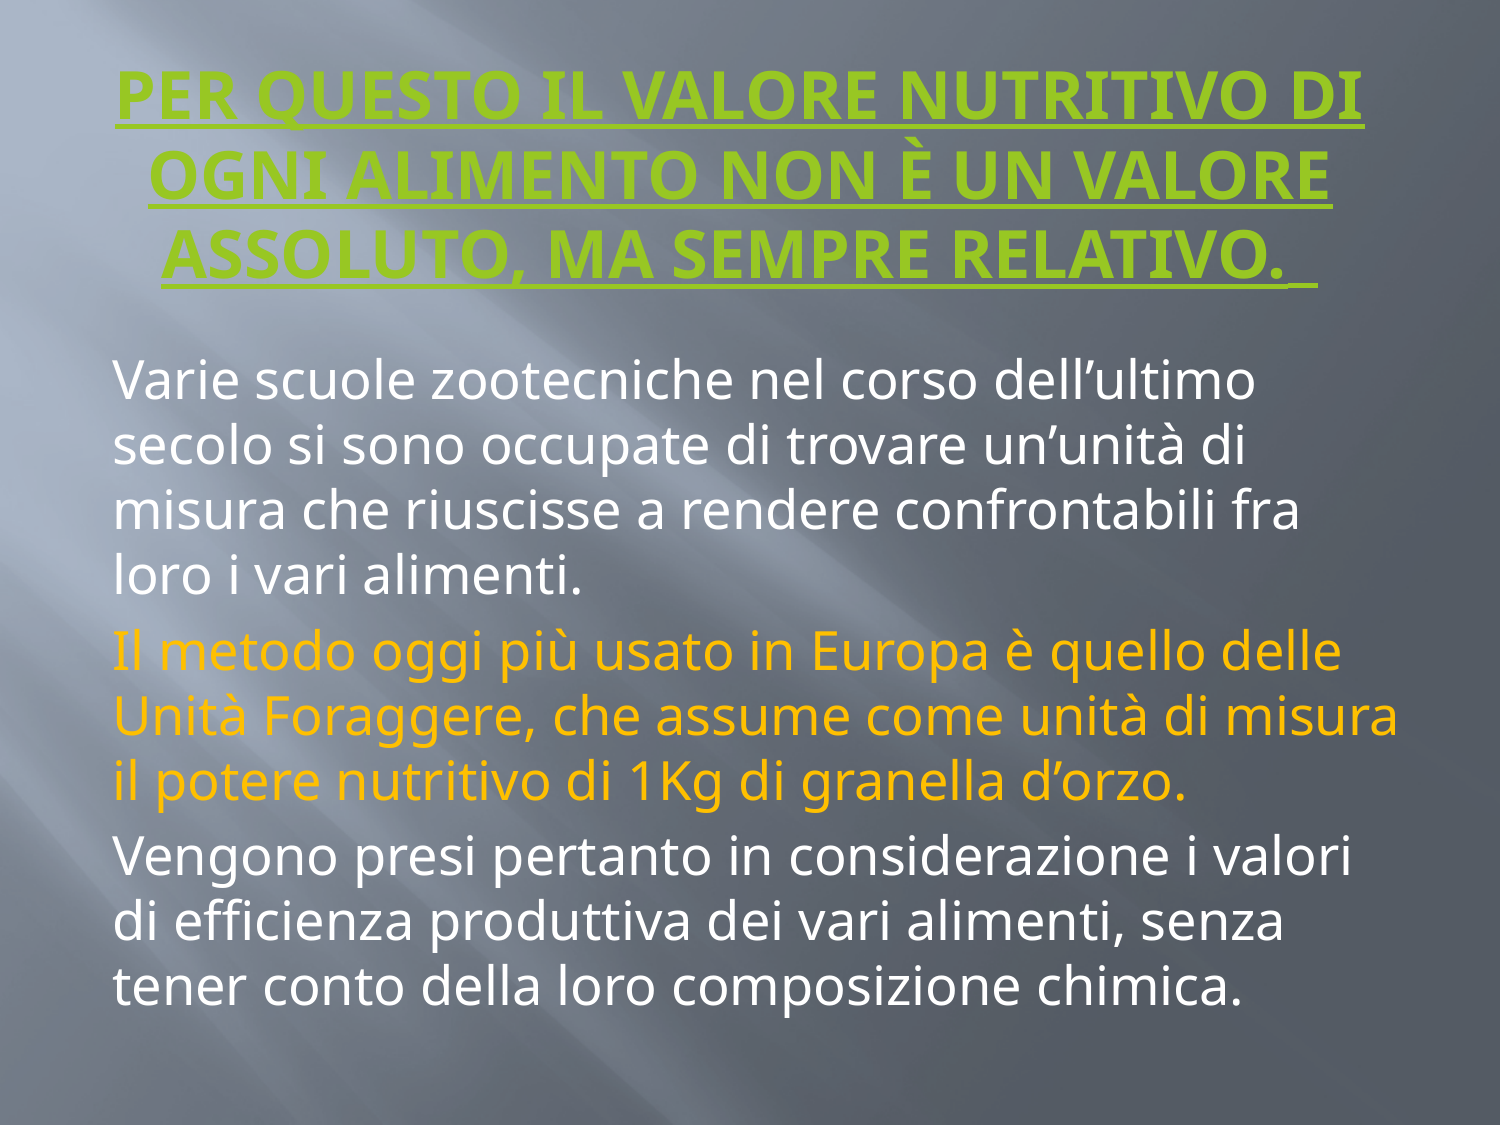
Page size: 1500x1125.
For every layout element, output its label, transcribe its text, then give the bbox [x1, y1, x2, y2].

list Varie scuole zootecniche nel corso dell’ultimo secolo si sono occupate di trovare un’unità di misura che riuscisse a rendere confrontabili fra loro i vari alimenti. Il metodo oggi più usato in Europa è quello delle Unità Foraggere, che assume come unità di misura il potere nutritivo di 1Kg di granella d’orzo. Vengono presi pertanto in considerazione i valori di efficienza produttiva dei vari alimenti, senza tener conto della loro composizione chimica. [75, 262, 1425, 1035]
title Per questo il valore nutritivo di ogni alimento non è un valore assoluto, ma sempre relativo. [64, 113, 1415, 302]
